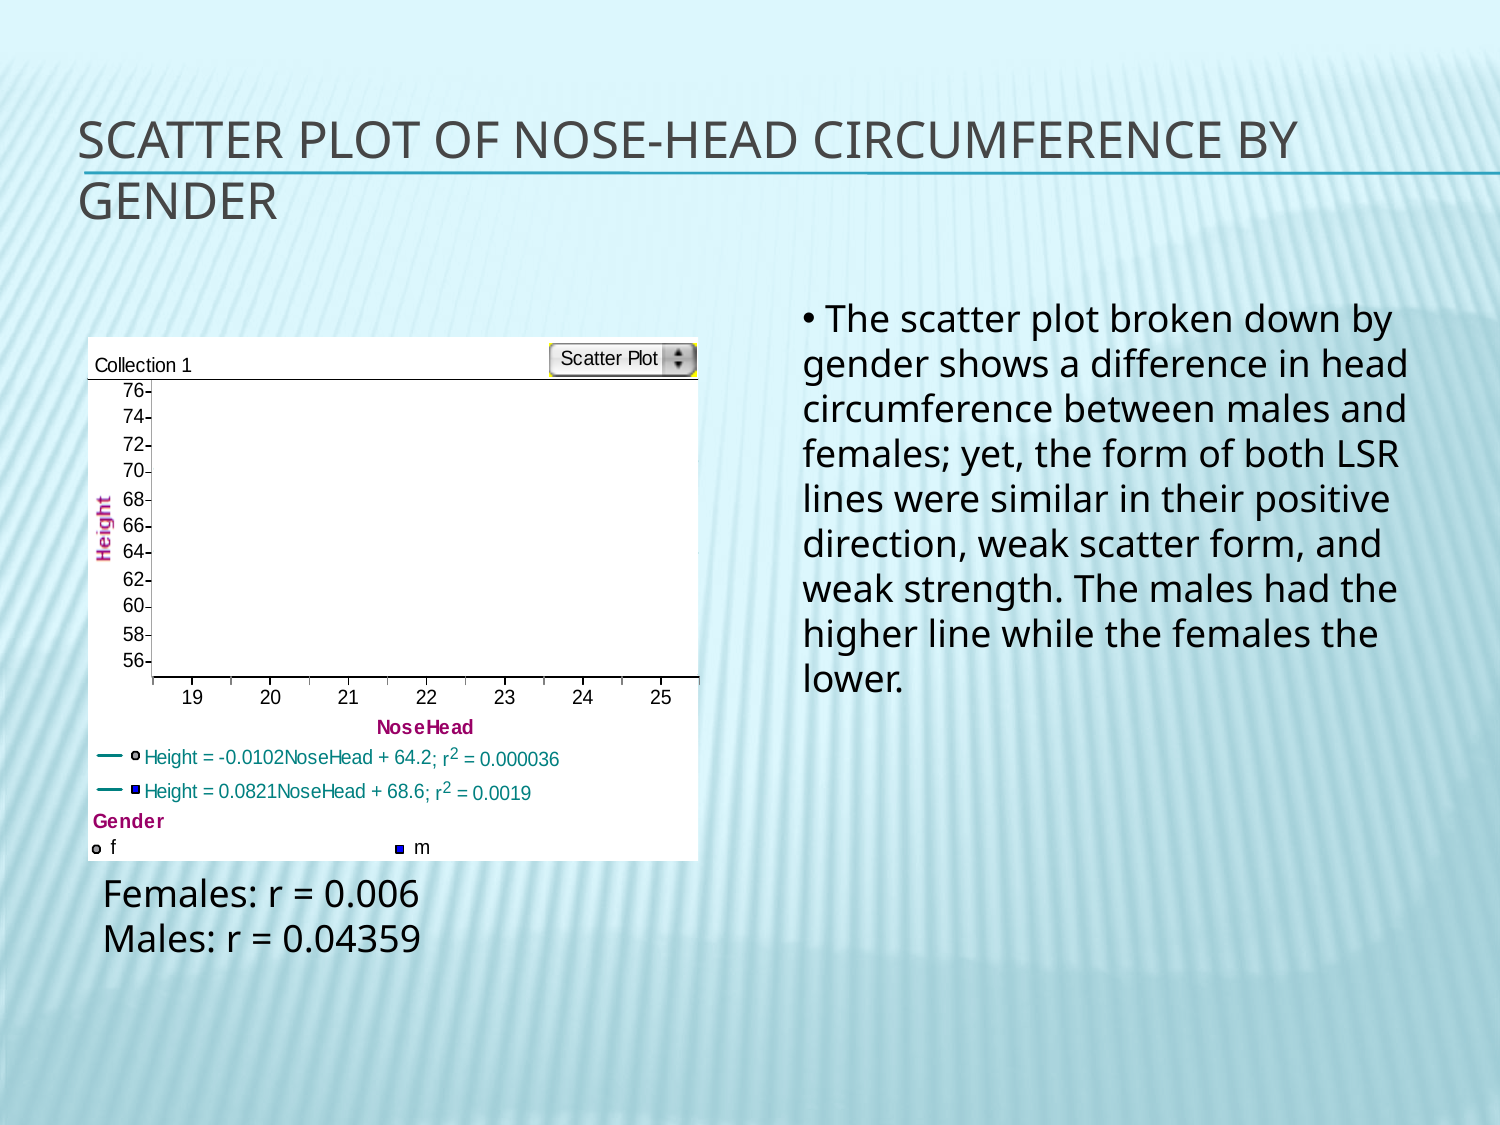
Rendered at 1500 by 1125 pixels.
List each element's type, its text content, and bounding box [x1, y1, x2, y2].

text_box Females: r = 0.006 Males: r = 0.04359 [87, 879, 538, 968]
title Scatter plot of nose-head circumference by gender [62, 99, 1488, 238]
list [87, 337, 701, 863]
text_box The scatter plot broken down by gender shows a difference in head circumference between males and females; yet, the form of both LSR lines were similar in their positive direction, weak scatter form, and weak strength. The males had the higher line while the females the lower. [787, 287, 1438, 708]
